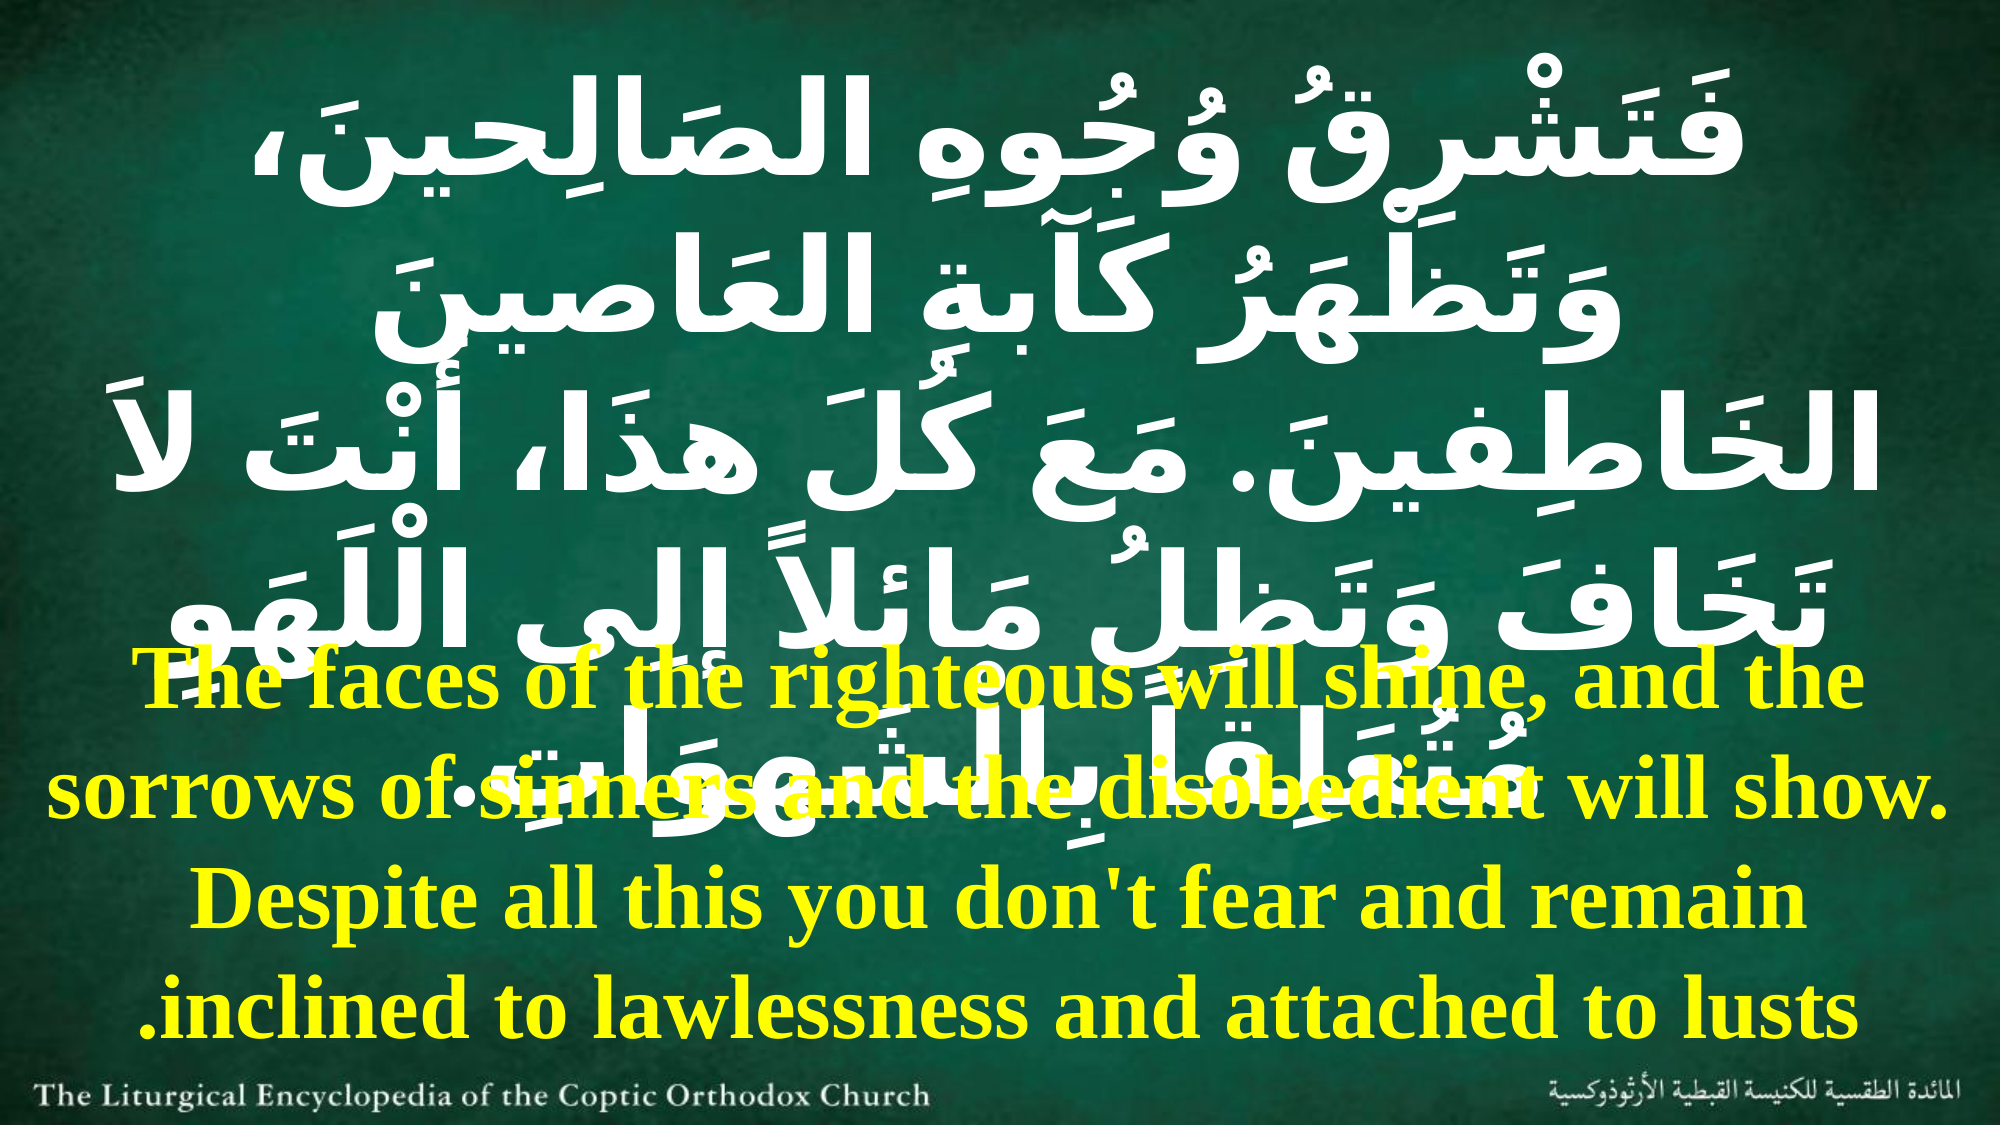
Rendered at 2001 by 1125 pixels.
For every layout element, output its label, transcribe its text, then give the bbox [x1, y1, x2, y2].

picture [0, 0, 2000, 1125]
text_box The faces of the righteous will shine, and the sorrows of sinners and the disobedient will show. Despite all this you don't fear and remain inclined to lawlessness and attached to lusts. [31, 609, 1969, 1062]
text_box فَتَشْرِقُ وُجُوهِ الصَالِحينَ، وَتَظْهَرُ كَآبةِ العَاصينَ الخَاطِفينَ. مَعَ كُلَ هذَا، أَنْتَ لاَ تَخَافَ وَتَظِلُ مَائلاً إلِى الْلَهَوِ مُتُعَلِقاً بِالْشَهوَاتِ. [29, 36, 1968, 839]
